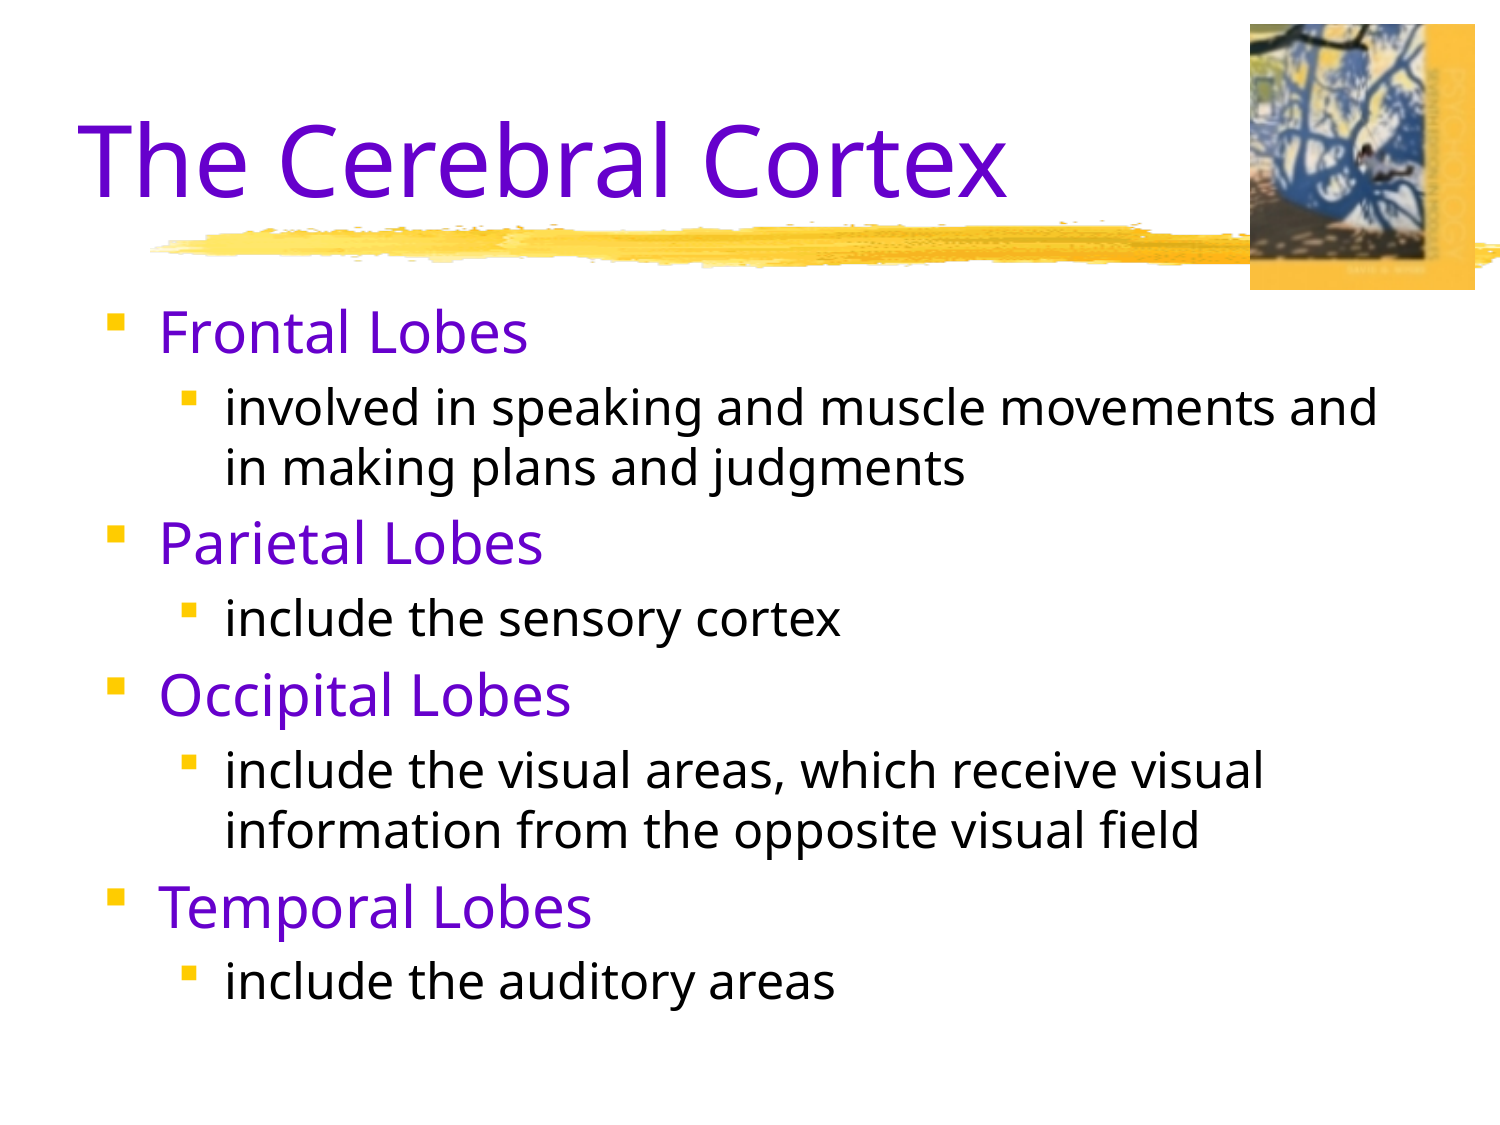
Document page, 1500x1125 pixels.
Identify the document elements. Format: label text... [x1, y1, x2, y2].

picture [150, 24, 1500, 290]
list Frontal Lobes involved in speaking and muscle movements and in making plans and judgments Parietal Lobes include the sensory cortex Occipital Lobes include the visual areas, which receive visual information from the opposite visual field Temporal Lobes include the auditory areas [87, 287, 1451, 1035]
title The Cerebral Cortex [62, 37, 1209, 226]
